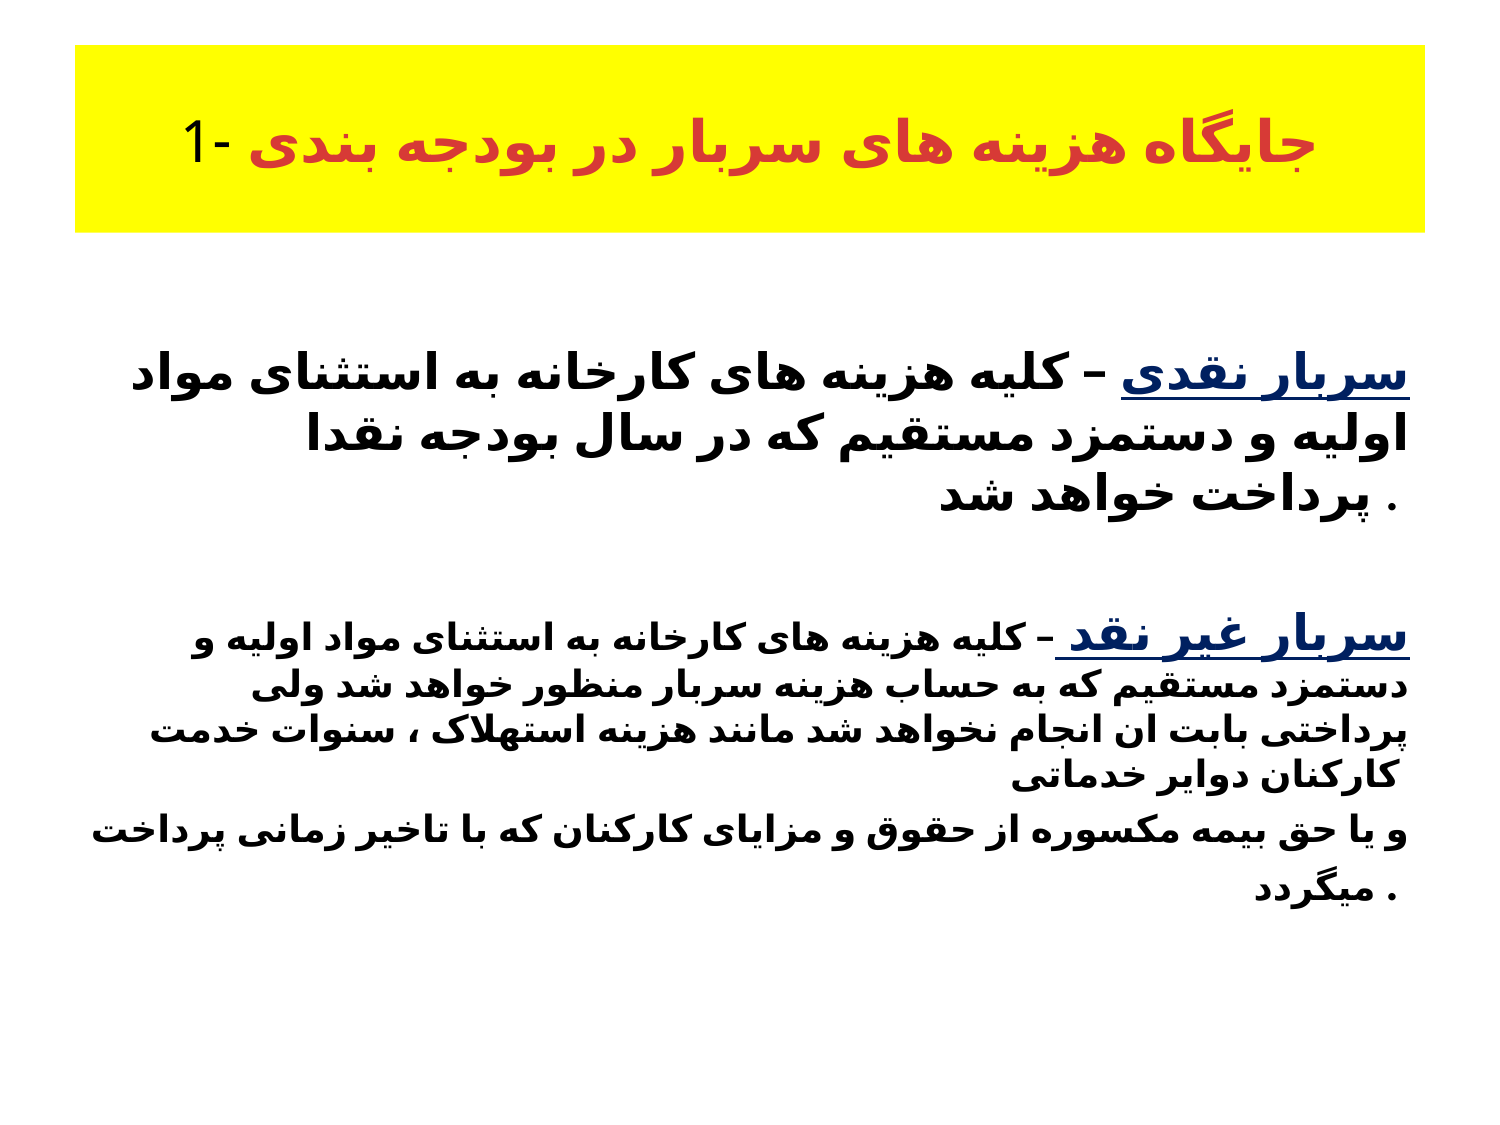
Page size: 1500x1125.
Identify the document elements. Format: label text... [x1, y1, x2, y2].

title جایگاه هزینه های سربار در بودجه بندی -1 [75, 45, 1425, 233]
list سربار نقدی – کلیه هزینه های کارخانه به استثنای مواد اولیه و دستمزد مستقیم که در سال بودجه نقدا پرداخت خواهد شد . سربار غیر نقد – کلیه هزینه های کارخانه به استثنای مواد اولیه و دستمزد مستقیم که به حساب هزینه سربار منظور خواهد شد ولی پرداختی بابت ان انجام نخواهد شد مانند هزینه استهلاک ، سنوات خدمت کارکنان دوایر خدماتی و یا حق بیمه مکسوره از حقوق و مزایای کارکنان که با تاخیر زمانی پرداخت میگردد . [75, 262, 1425, 1005]
